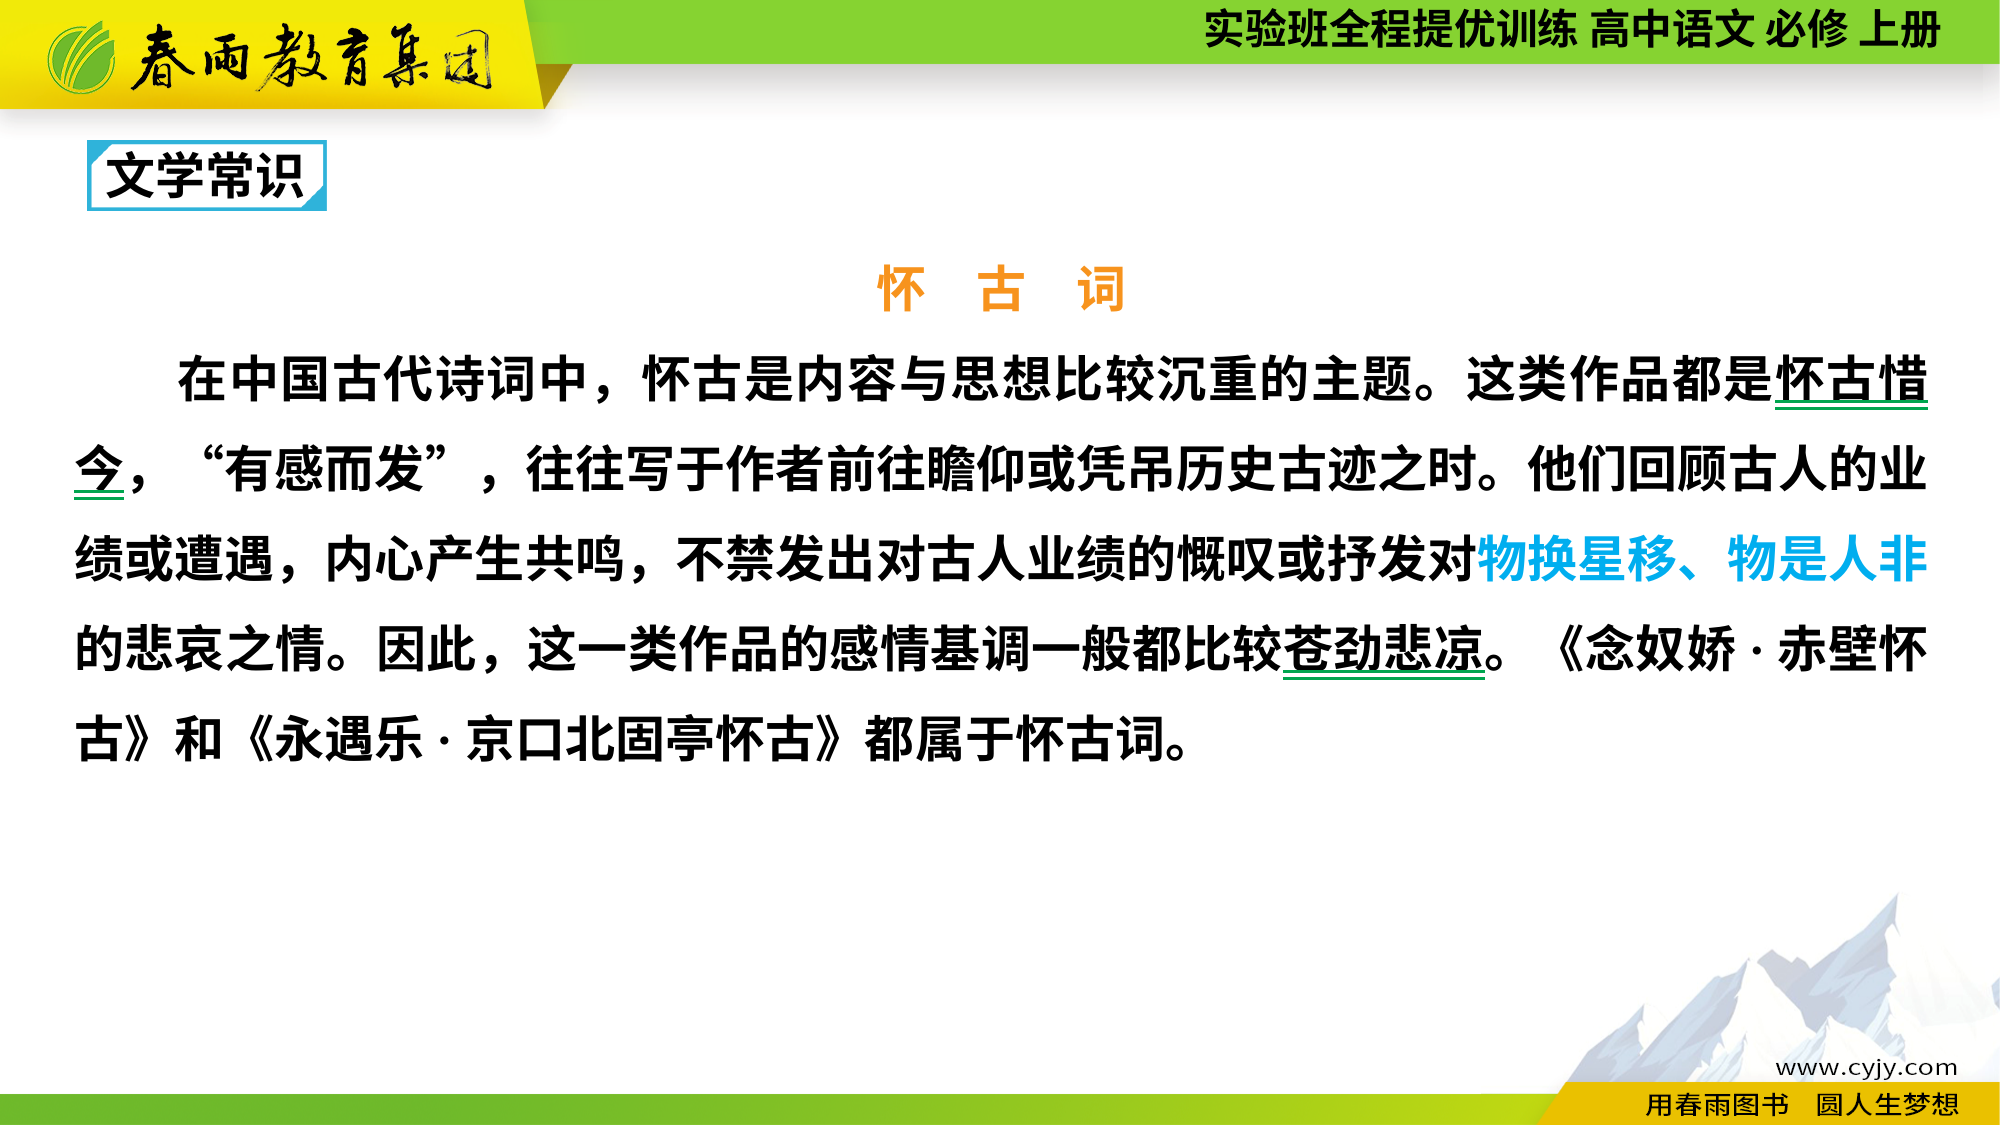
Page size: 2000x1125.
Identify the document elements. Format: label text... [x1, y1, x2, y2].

picture [0, 0, 2000, 1125]
list 怀 古 词 在中国古代诗词中，怀古是内容与思想比较沉重的主题。这类作品都是怀古惜今，“有感而发”，往往写于作者前往瞻仰或凭吊历史古迹之时。他们回顾古人的业绩或遭遇，内心产生共鸣，不禁发出对古人业绩的慨叹或抒发对物换星移、物是人非的悲哀之情。因此，这一类作品的感情基调一般都比较苍劲悲凉。《念奴娇·赤壁怀古》和《永遇乐·京口北固亭怀古》都属于怀古词。 [59, 219, 1944, 781]
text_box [86, 136, 327, 214]
